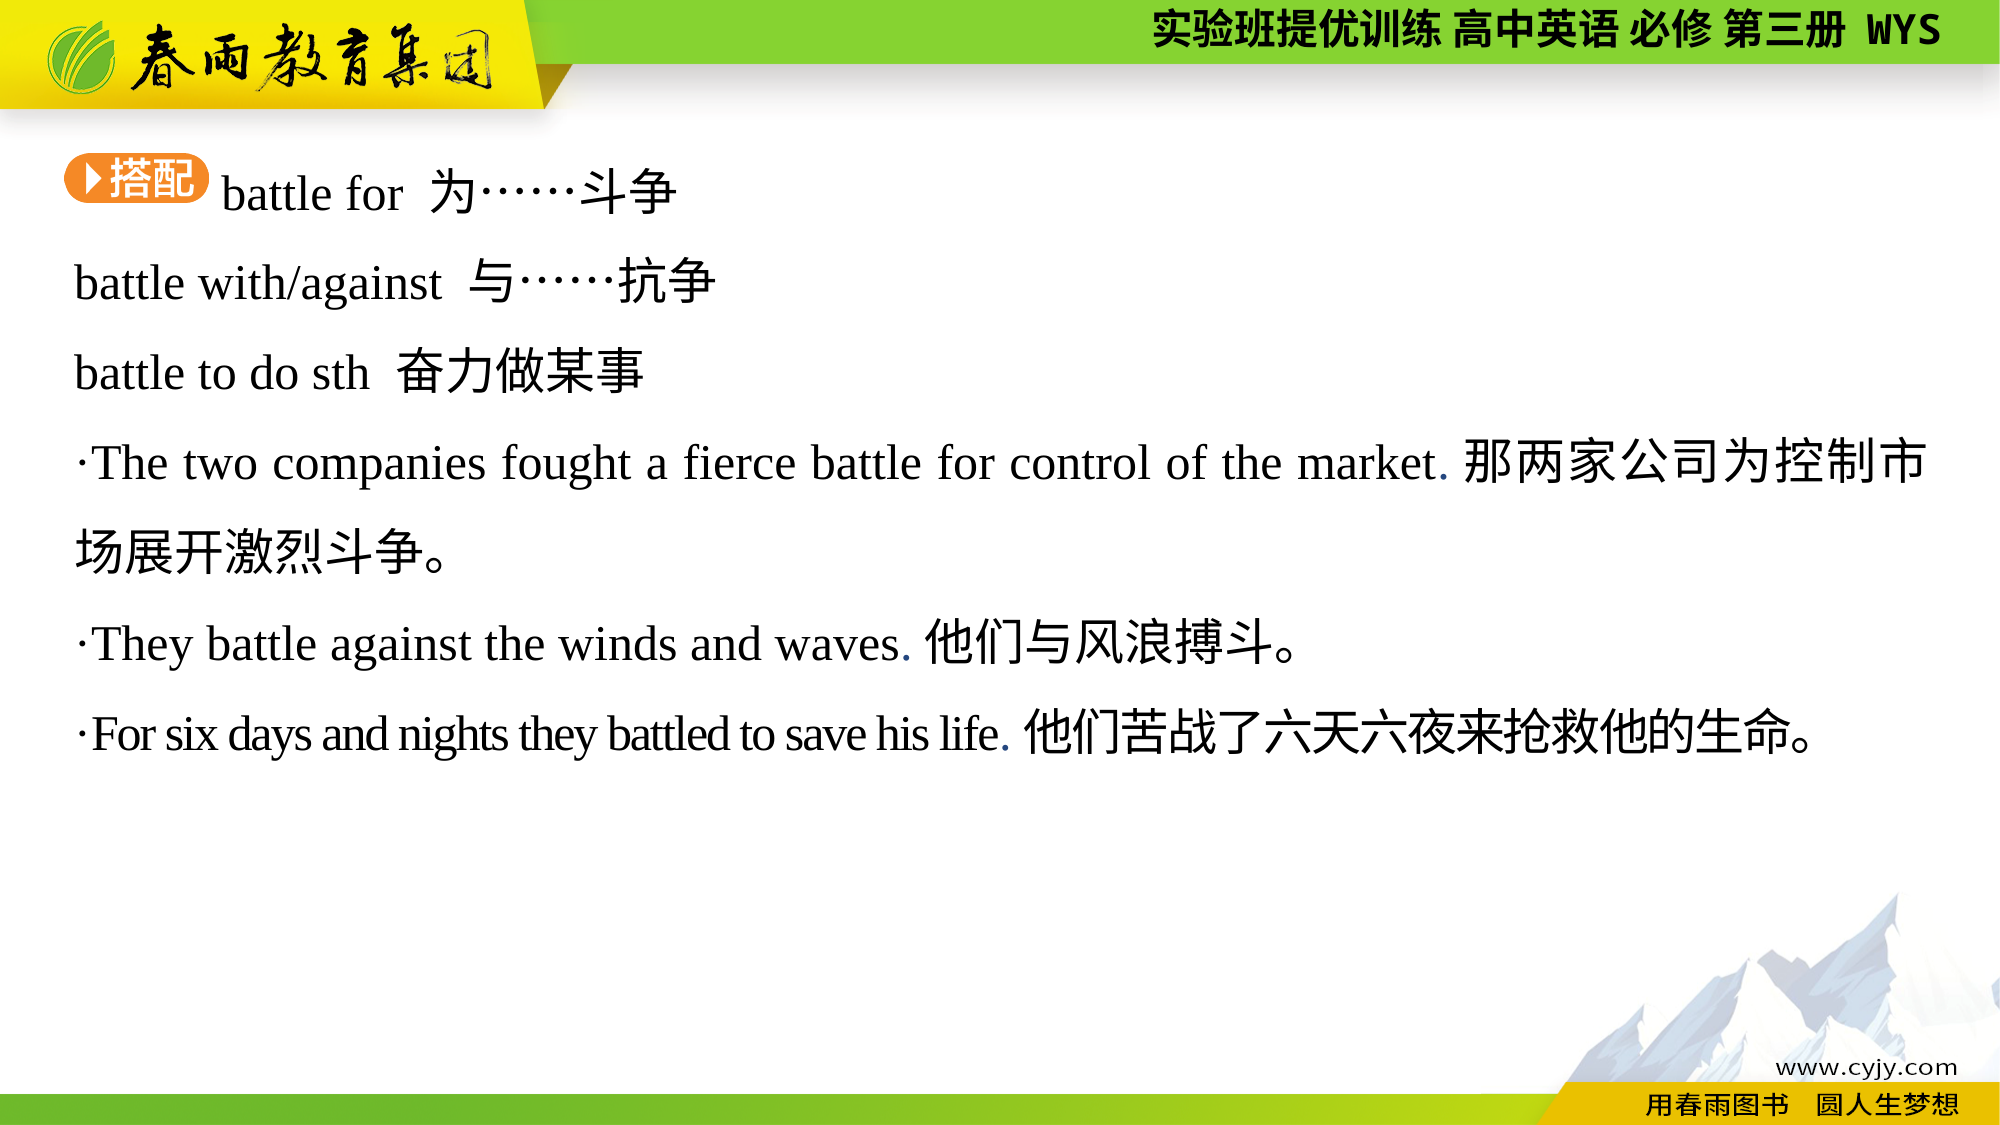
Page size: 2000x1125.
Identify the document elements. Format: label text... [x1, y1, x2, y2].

picture [0, 0, 2000, 1125]
list battle for 为……斗争 battle with/against 与……抗争 battle to do sth 奋力做某事 ·The two companies fought a fierce battle for control of the market.那两家公司为控制市场展开激烈斗争。 ·They battle against the winds and waves.他们与风浪搏斗。 ·For six days and nights they battled to save his life.他们苦战了六天六夜来抢救他的生命。 [59, 122, 1944, 763]
